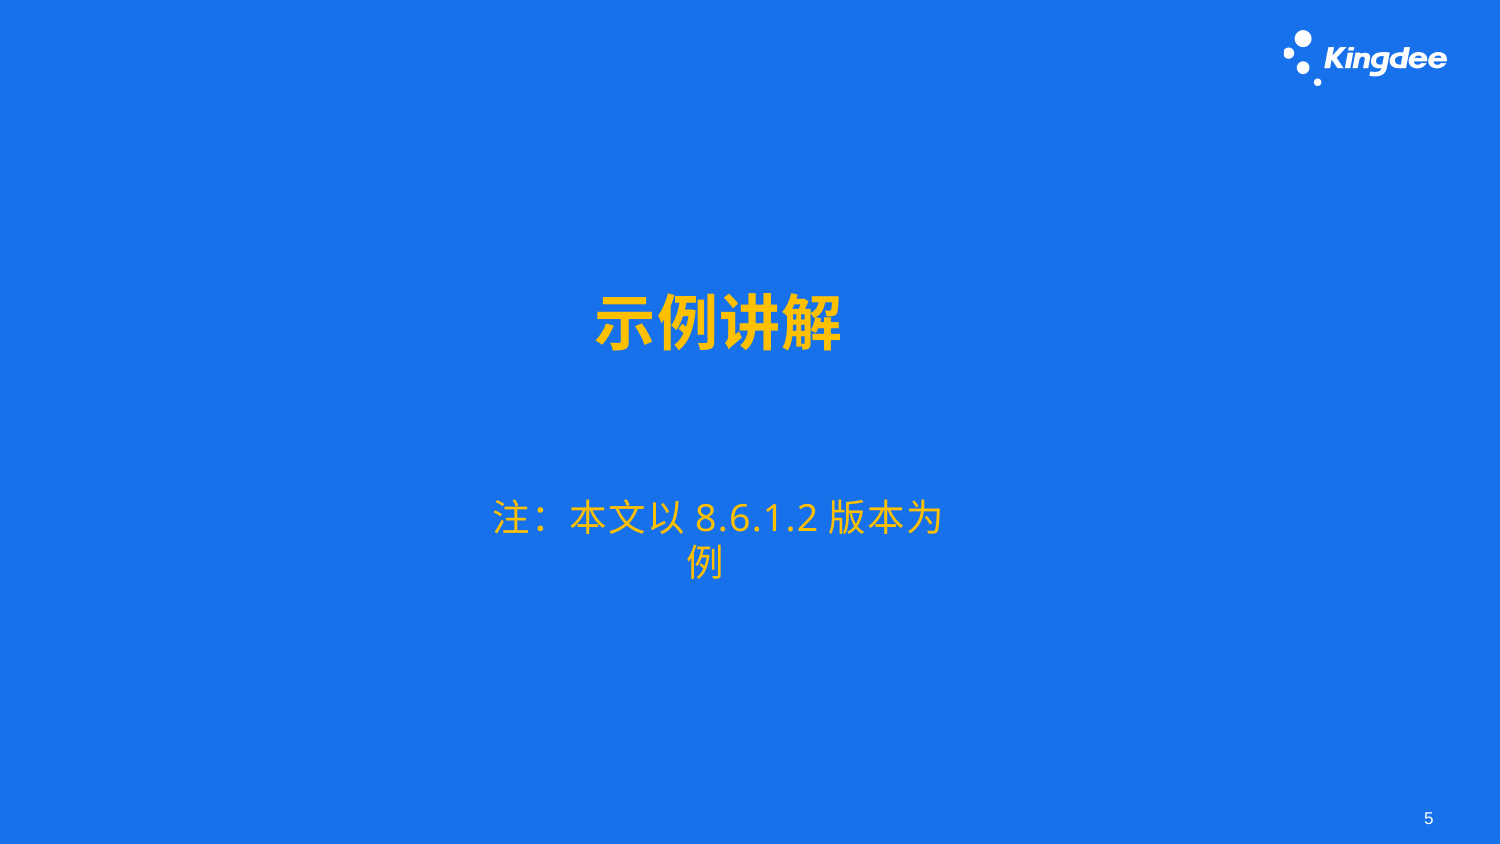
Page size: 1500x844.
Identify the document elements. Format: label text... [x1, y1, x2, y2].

text_box 注：本文以8.6.1.2版本为例 [445, 486, 966, 567]
picture [1283, 30, 1452, 86]
text_box 示例讲解 [137, 282, 1275, 442]
